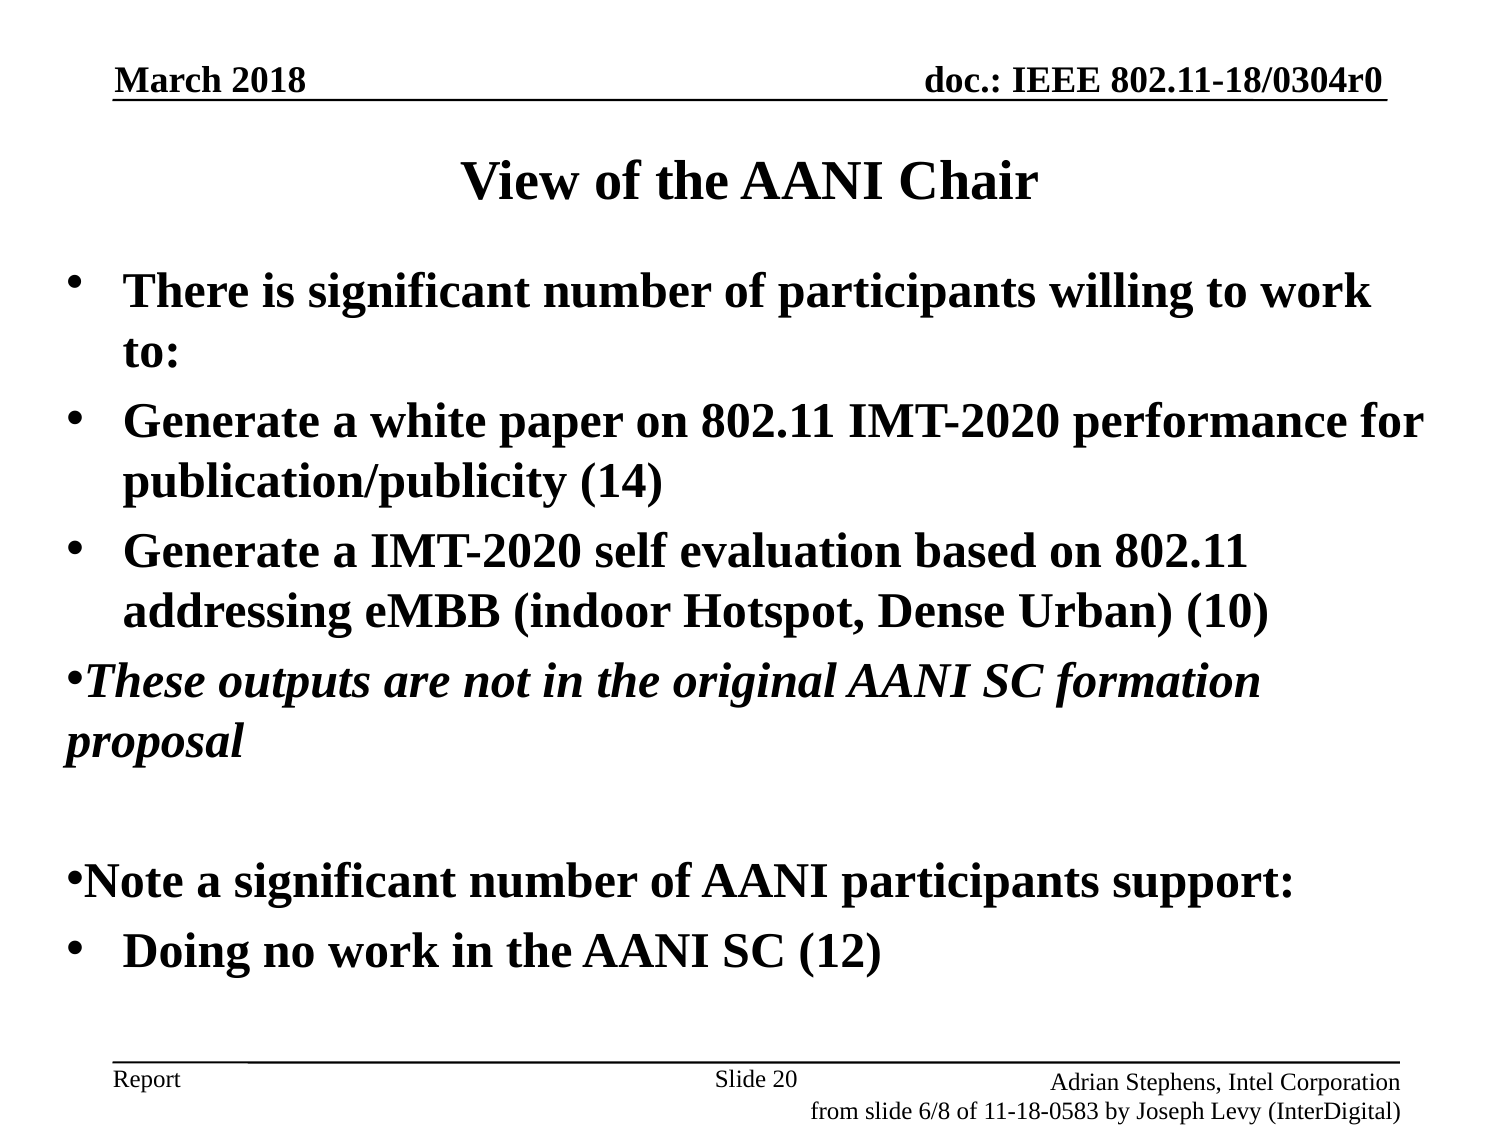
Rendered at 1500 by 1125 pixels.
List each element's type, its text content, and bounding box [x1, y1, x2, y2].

footer Adrian Stephens, Intel Corporation [878, 1064, 1402, 1087]
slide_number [114, 54, 374, 101]
title View of the AANI Chair [112, 125, 1388, 229]
list There is significant number of participants willing to work to: Generate a white paper on 802.11 IMT-2020 performance for publication/publicity (14) Generate a IMT-2020 self evaluation based on 802.11 addressing eMBB (indoor Hotspot, Dense Urban) (10) These outputs are not in the original AANI SC formation proposal Note a significant number of AANI participants support: Doing no work in the AANI SC (12) [51, 249, 1449, 860]
slide_number Slide 20 [711, 1061, 801, 1093]
text_box from slide 6/8 of 11-18-0583 by Joseph Levy (InterDigital) [343, 1087, 1417, 1125]
